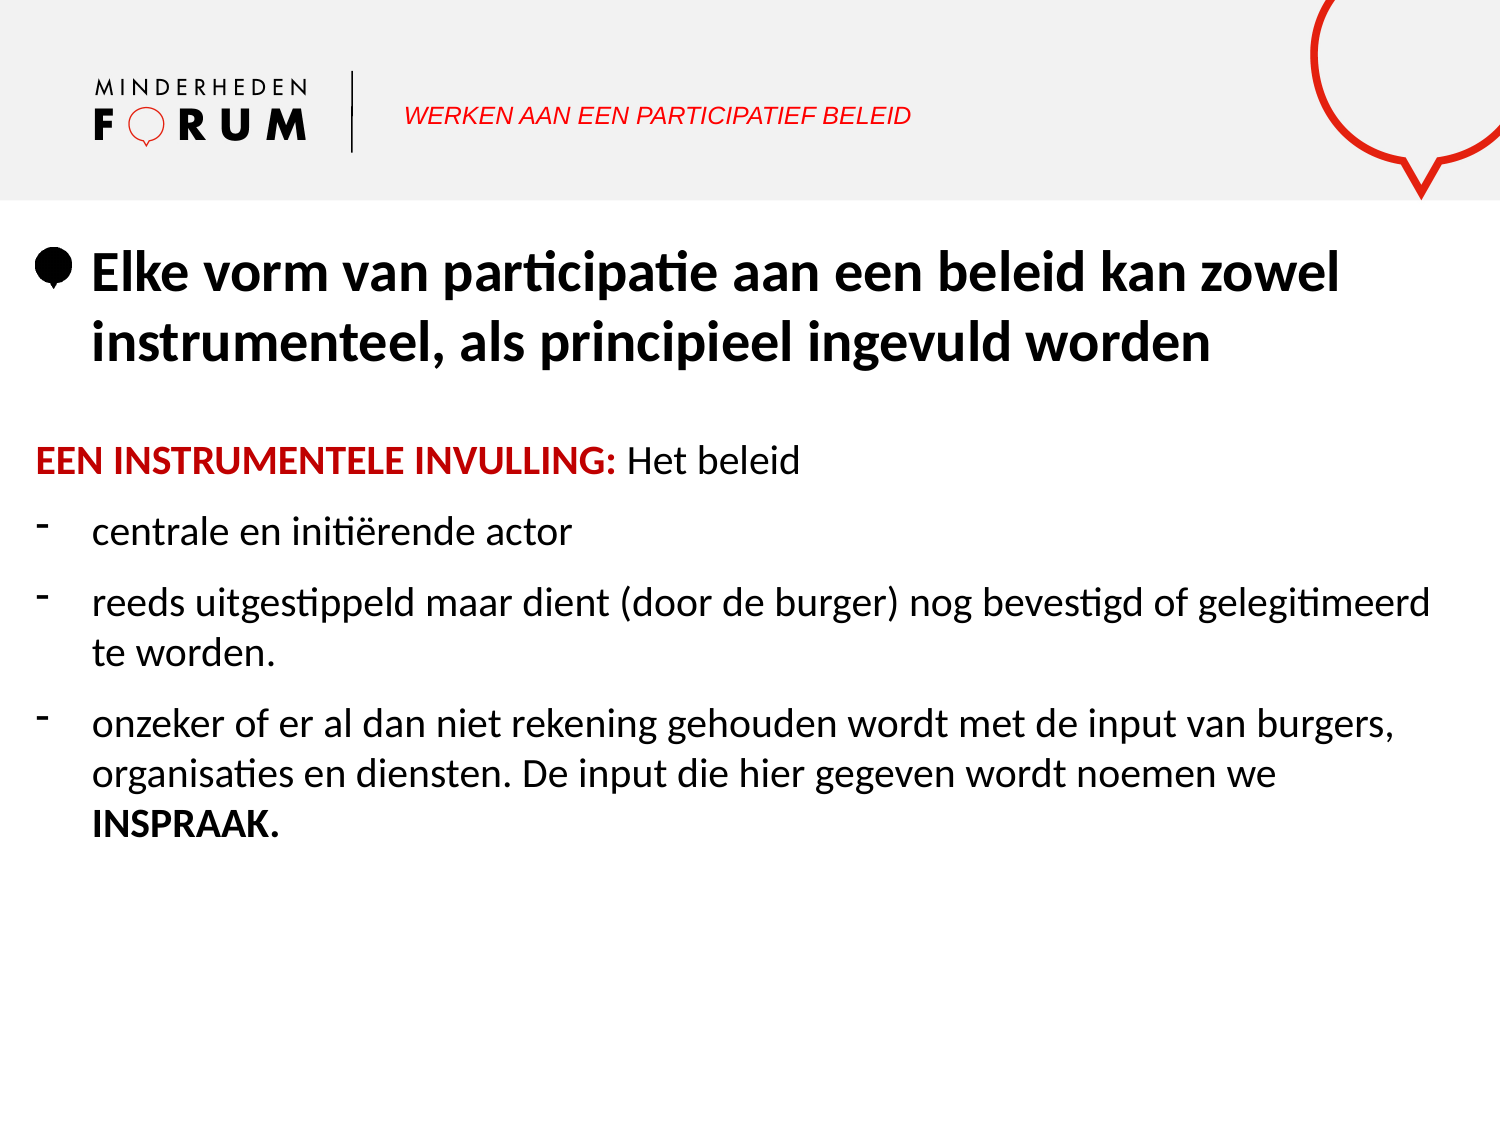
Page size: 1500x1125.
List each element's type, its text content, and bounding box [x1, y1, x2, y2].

picture [0, 0, 1500, 1125]
picture [35, 247, 72, 289]
list Elke vorm van participatie aan een beleid kan zowel instrumenteel, als principieel ingevuld worden een instrumentele invulling: Het beleid centrale en initiërende actor reeds uitgestippeld maar dient (door de burger) nog bevestigd of gelegitimeerd te worden. onzeker of er al dan niet rekening gehouden wordt met de input van burgers, organisaties en diensten. De input die hier gegeven wordt noemen we inspraak. [20, 226, 1490, 1125]
footer WERKEN AAN EEN PARTICIPATIEF BELEID [388, 84, 1269, 145]
